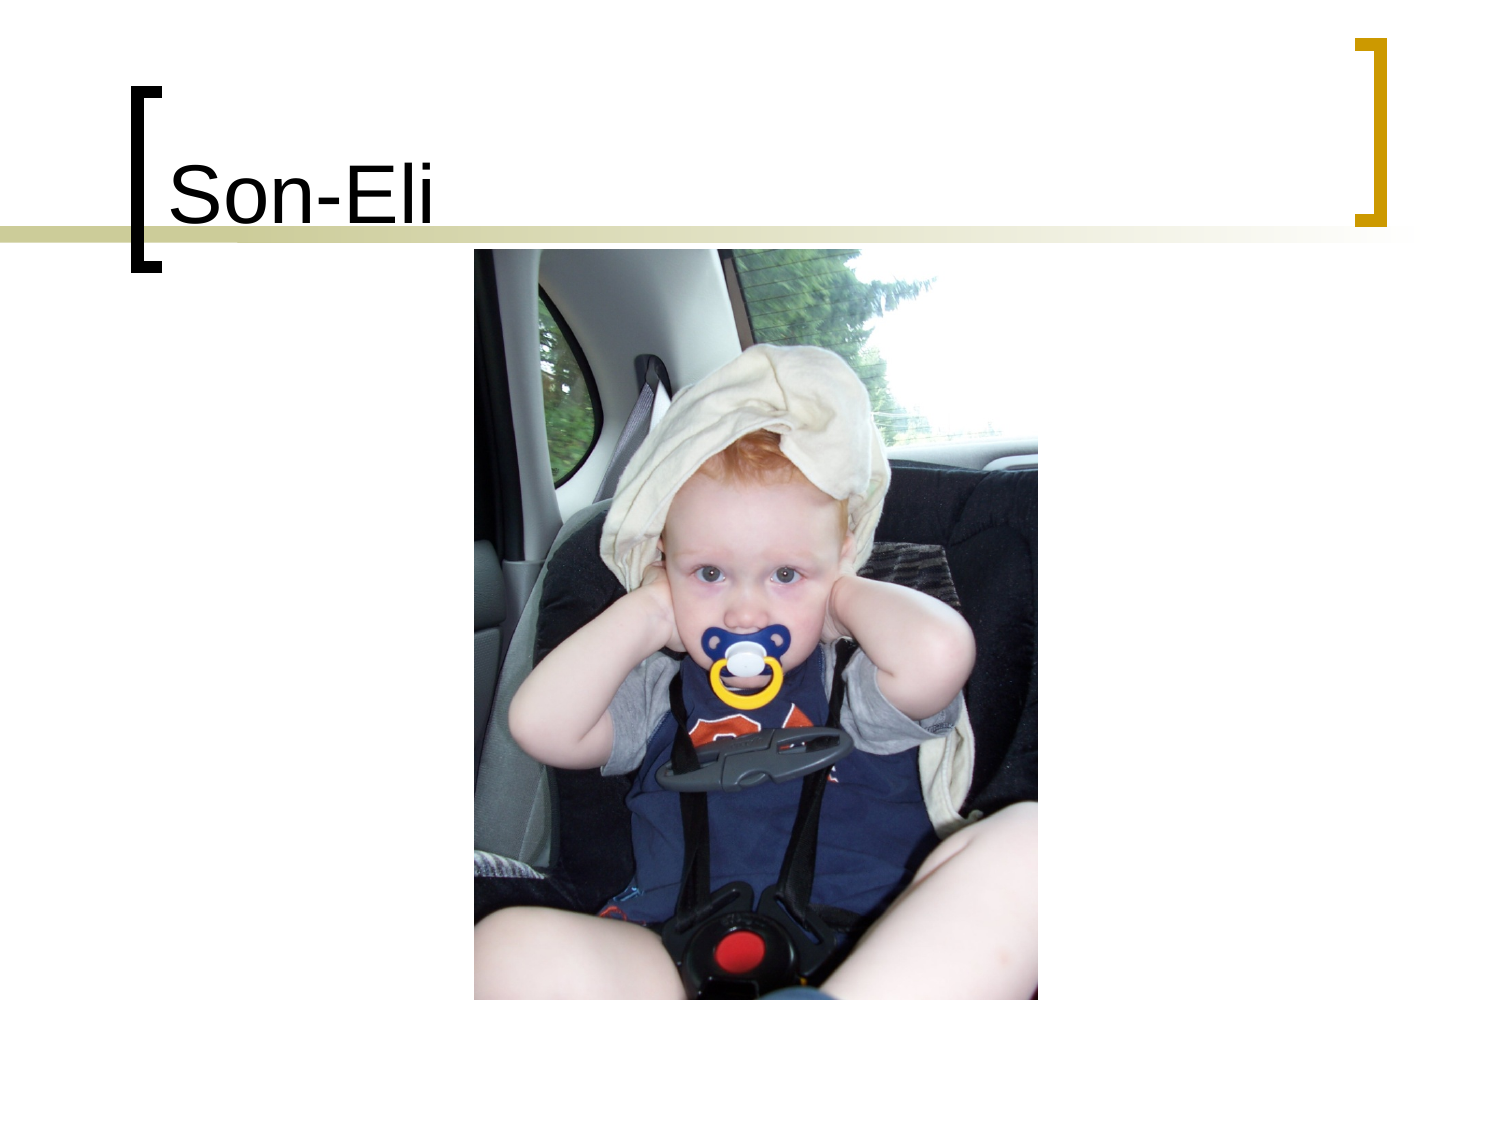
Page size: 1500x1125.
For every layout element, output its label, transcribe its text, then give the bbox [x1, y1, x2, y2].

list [474, 249, 1038, 1001]
title Son-Eli [152, 15, 1328, 248]
